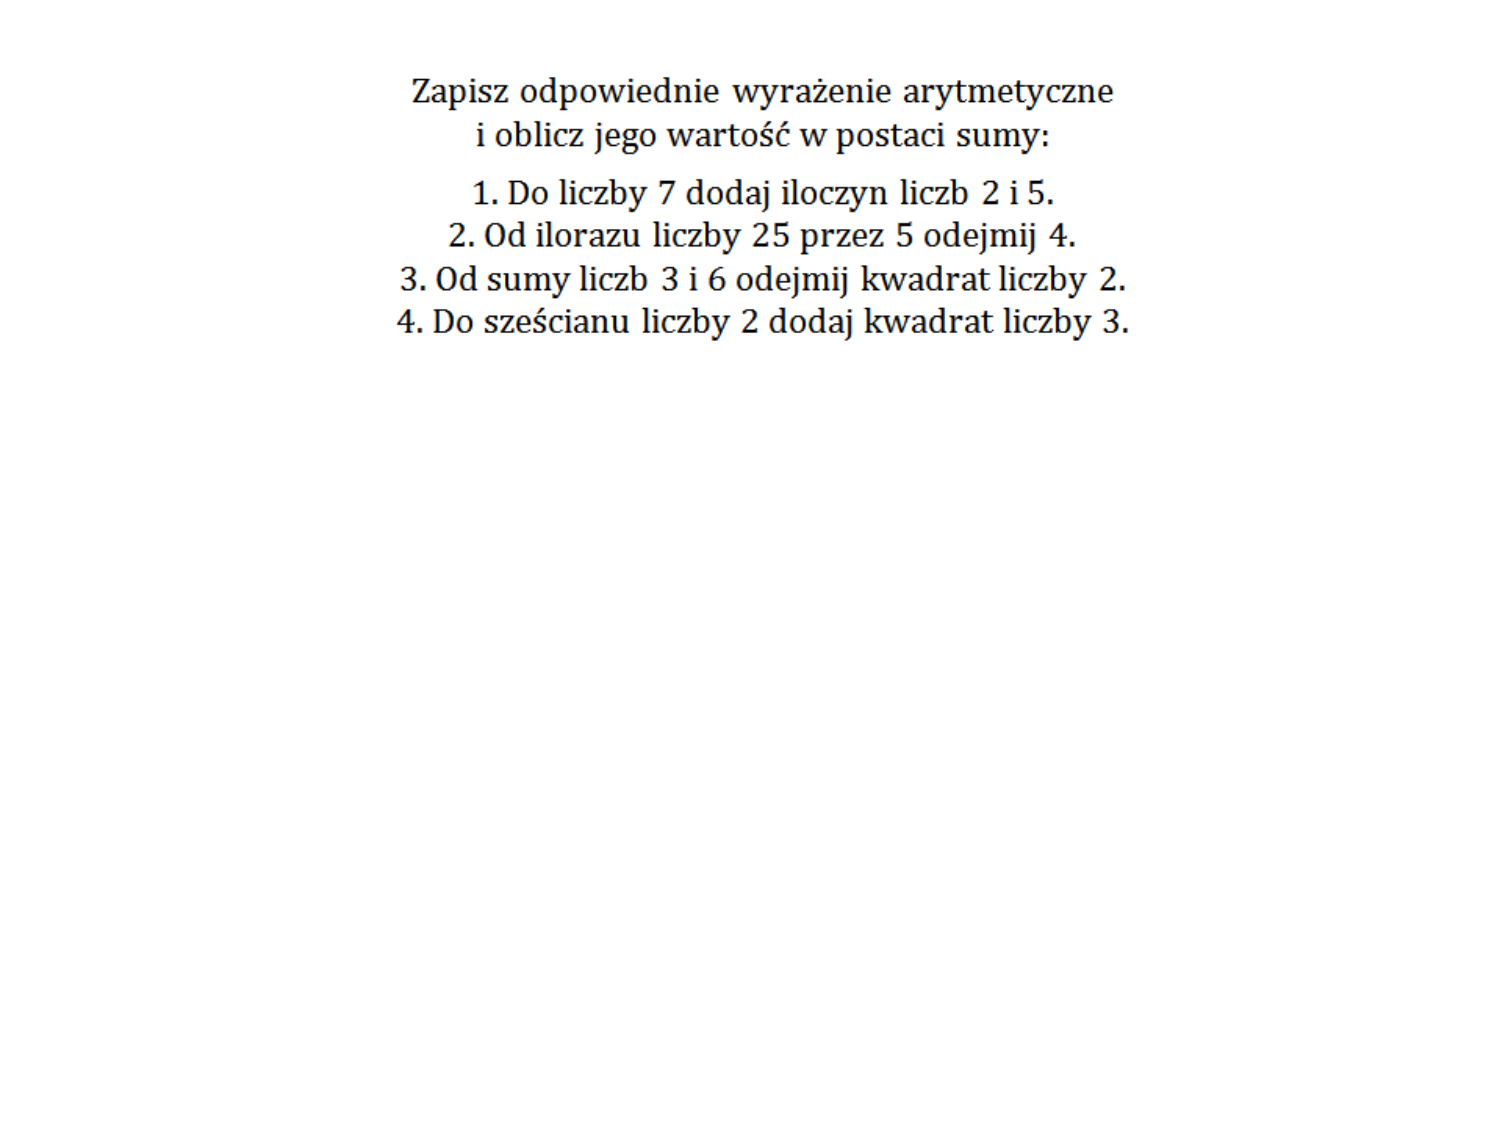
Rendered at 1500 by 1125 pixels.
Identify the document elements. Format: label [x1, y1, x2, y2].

picture [371, 54, 1162, 355]
